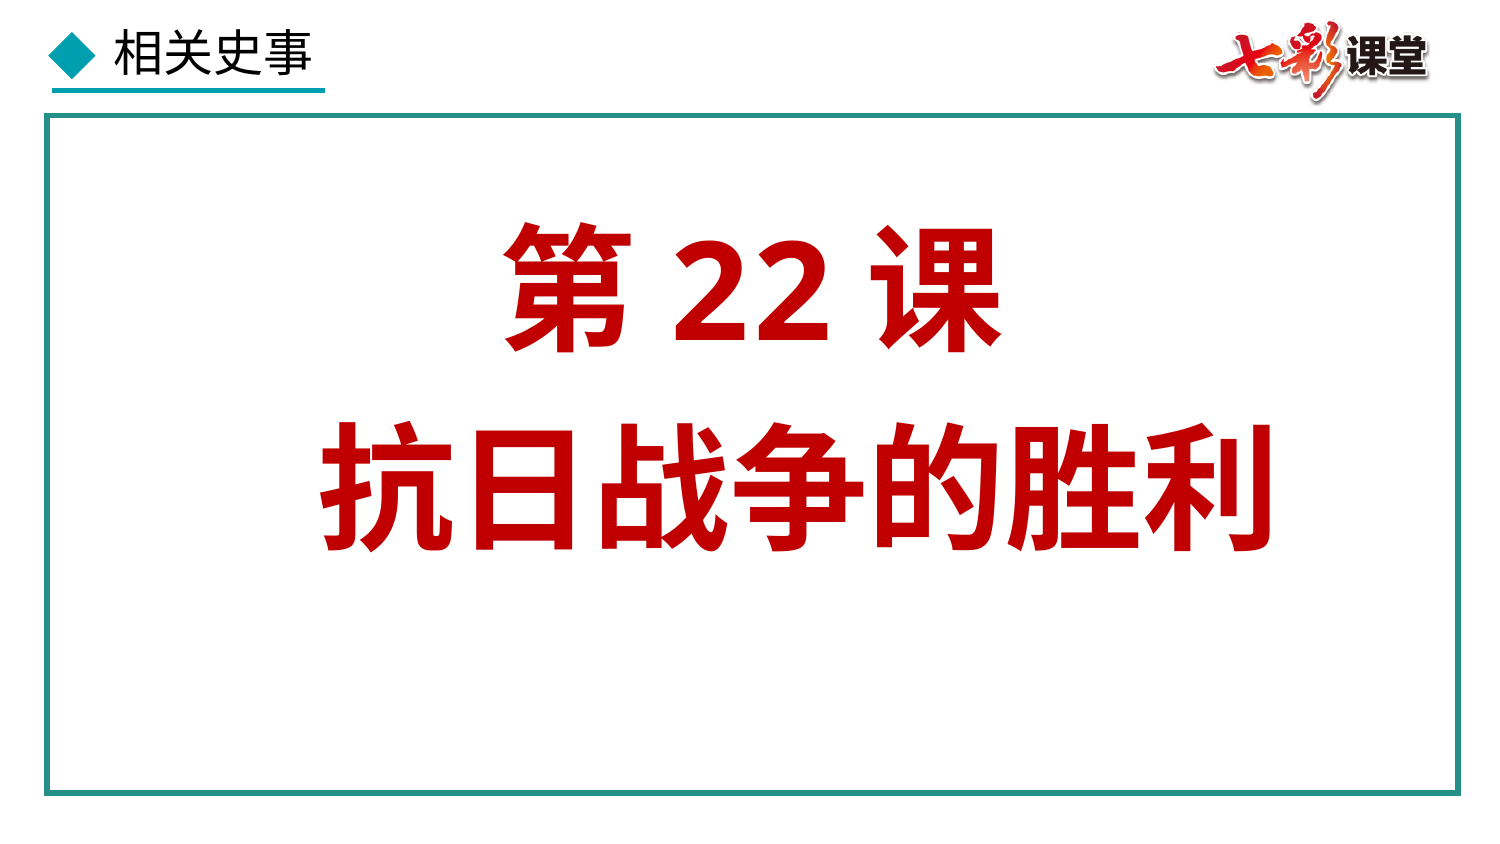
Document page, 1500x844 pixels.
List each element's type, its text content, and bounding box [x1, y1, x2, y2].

picture [1210, 15, 1434, 106]
text_box 第22课 抗日战争的胜利 [0, 162, 1500, 567]
